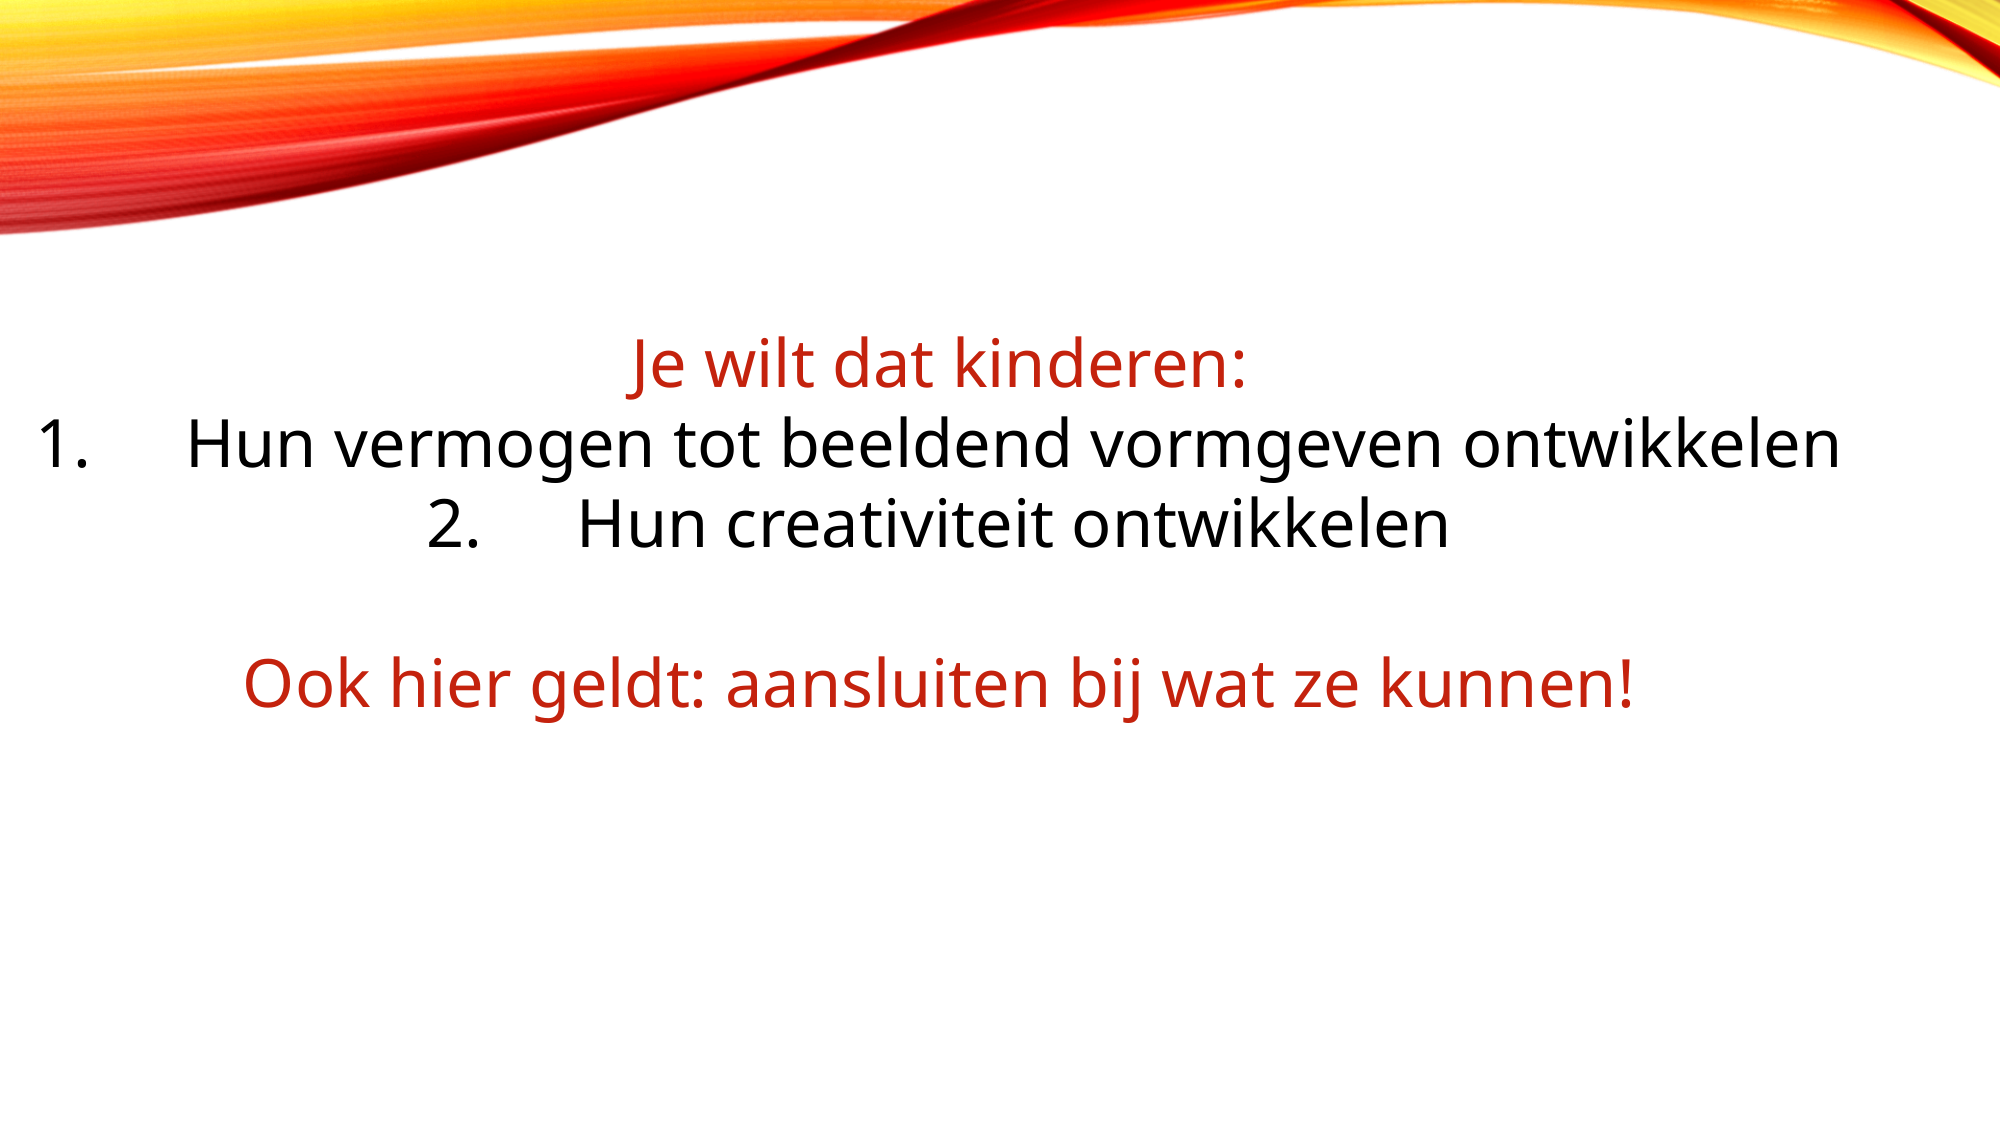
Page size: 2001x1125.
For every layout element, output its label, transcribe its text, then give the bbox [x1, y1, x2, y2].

picture [0, 0, 2000, 237]
text_box Je wilt dat kinderen: Hun vermogen tot beeldend vormgeven ontwikkelen Hun creativiteit ontwikkelen Ook hier geldt: aansluiten bij wat ze kunnen! [20, 313, 1860, 943]
